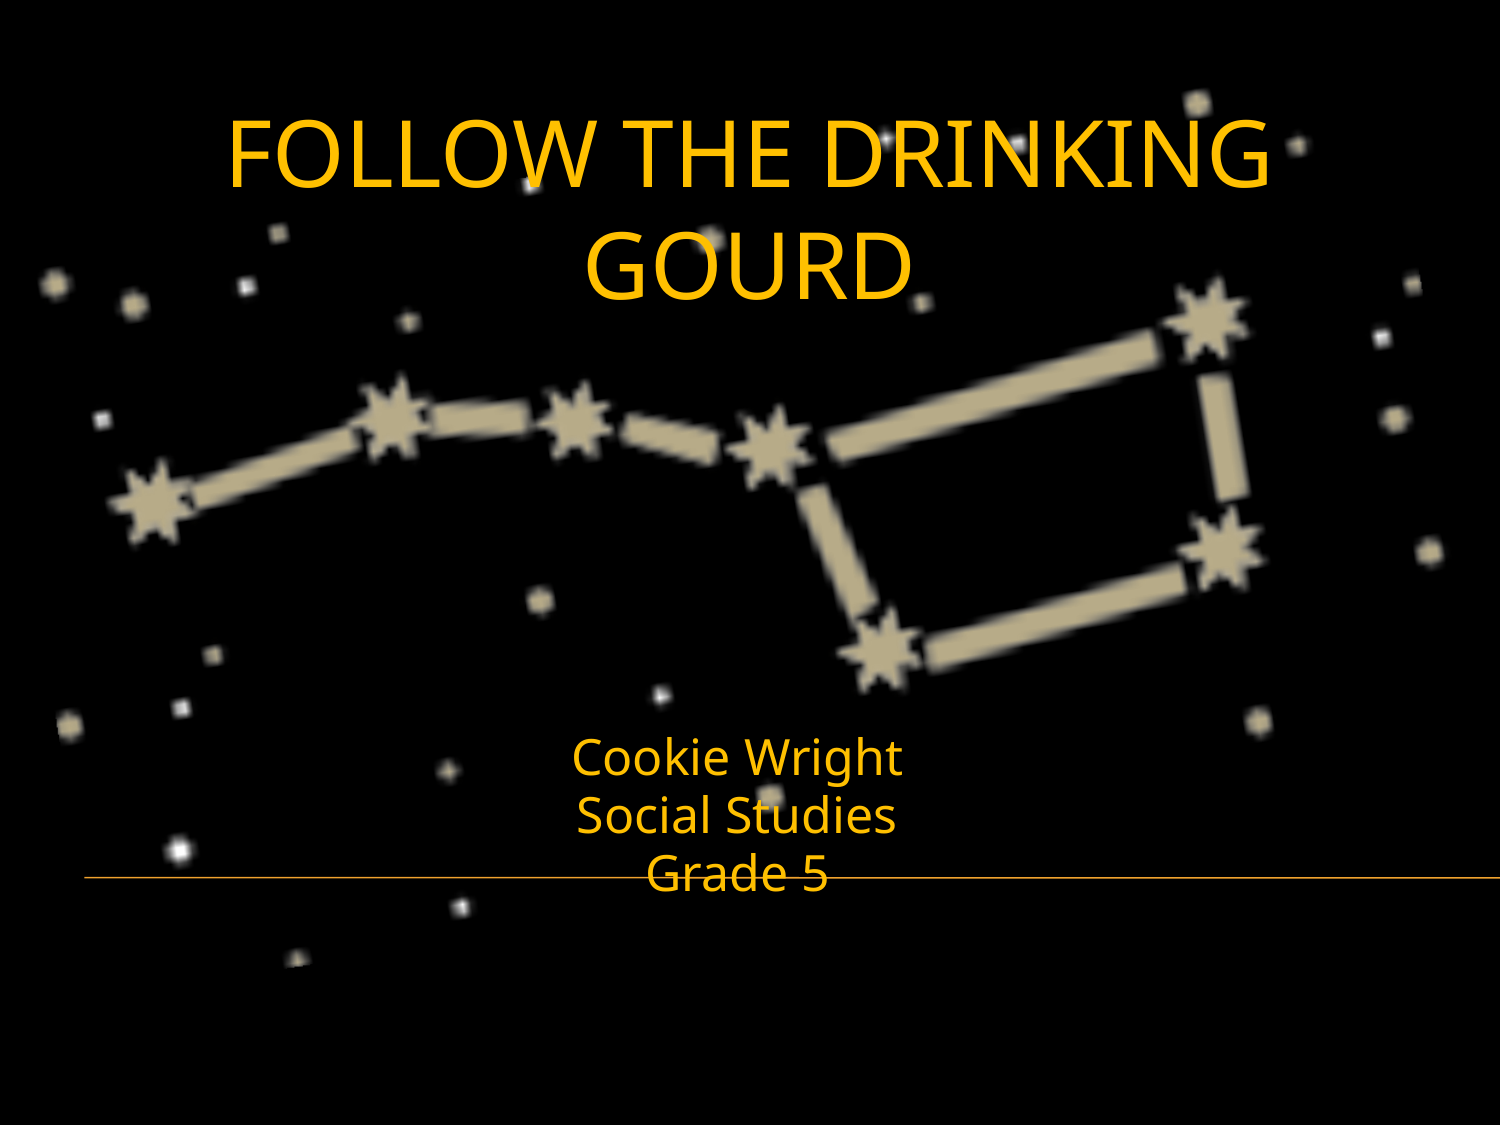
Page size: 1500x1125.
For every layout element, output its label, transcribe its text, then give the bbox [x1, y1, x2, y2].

title Follow the Drinking Gourd [112, 87, 1388, 145]
picture [32, 147, 1450, 890]
subtitle Cookie Wright Social Studies Grade 5 [212, 907, 1263, 1025]
